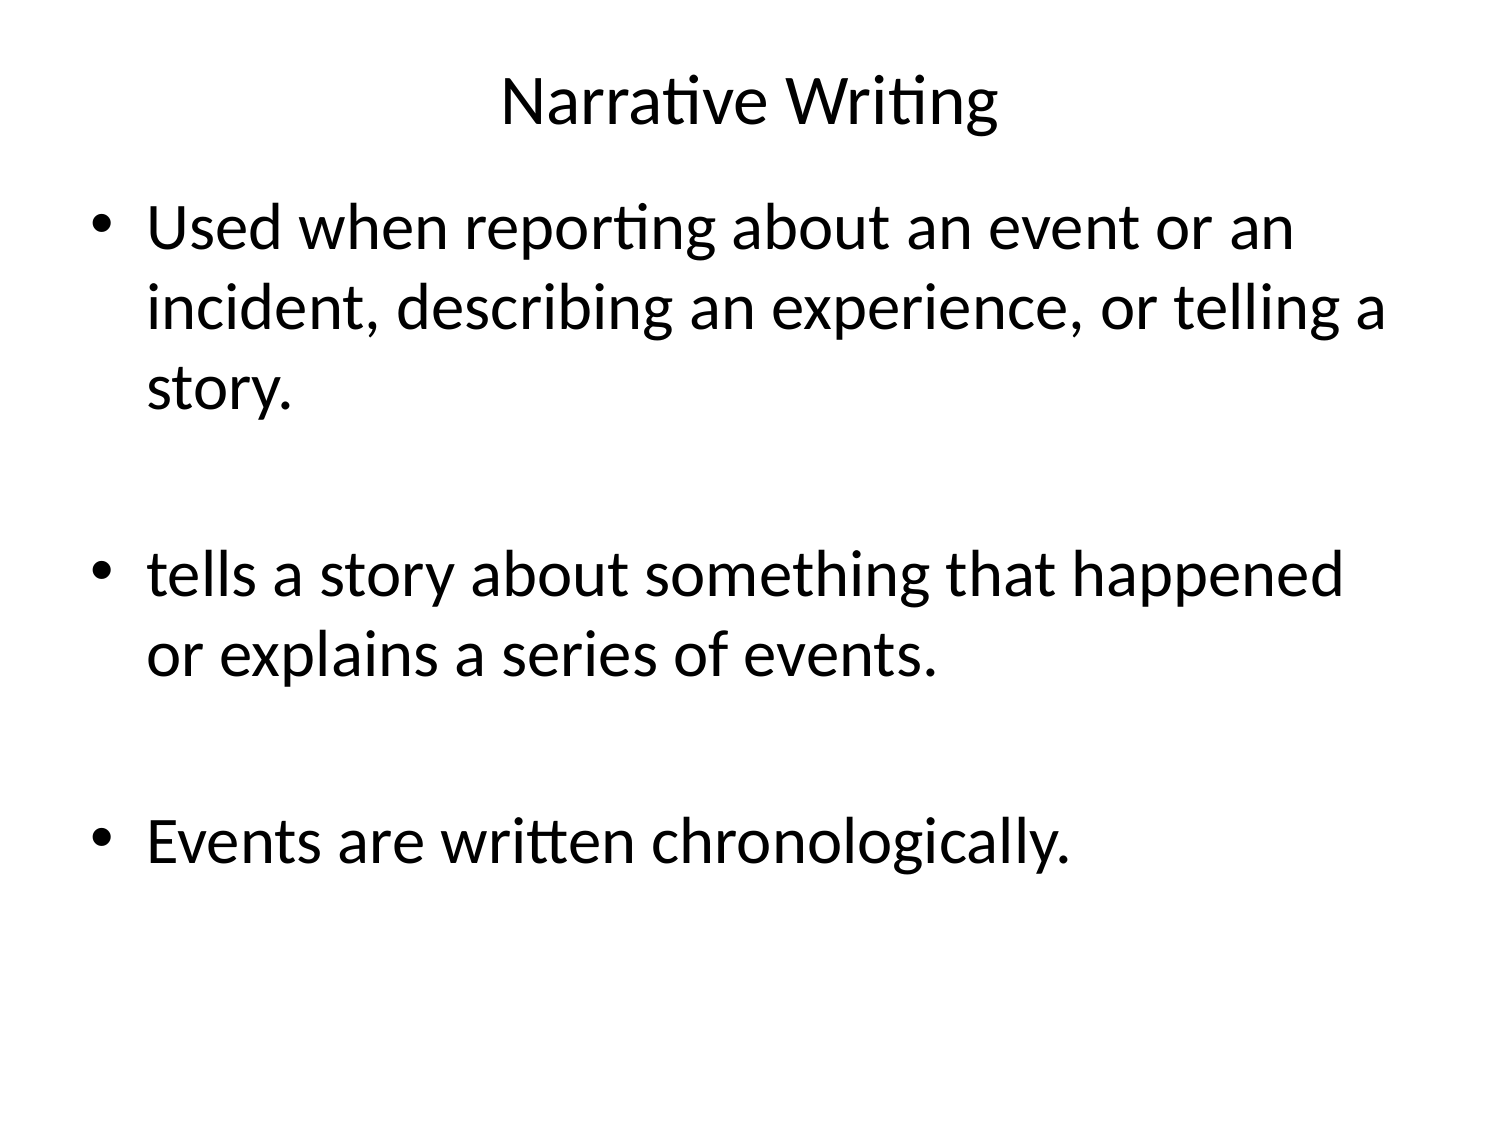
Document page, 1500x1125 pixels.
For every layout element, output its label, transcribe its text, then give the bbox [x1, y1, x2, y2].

list Used when reporting about an event or an incident, describing an experience, or telling a story. tells a story about something that happened or explains a series of events. Events are written chronologically. [75, 174, 1425, 1005]
title Narrative Writing [75, 45, 1425, 174]
